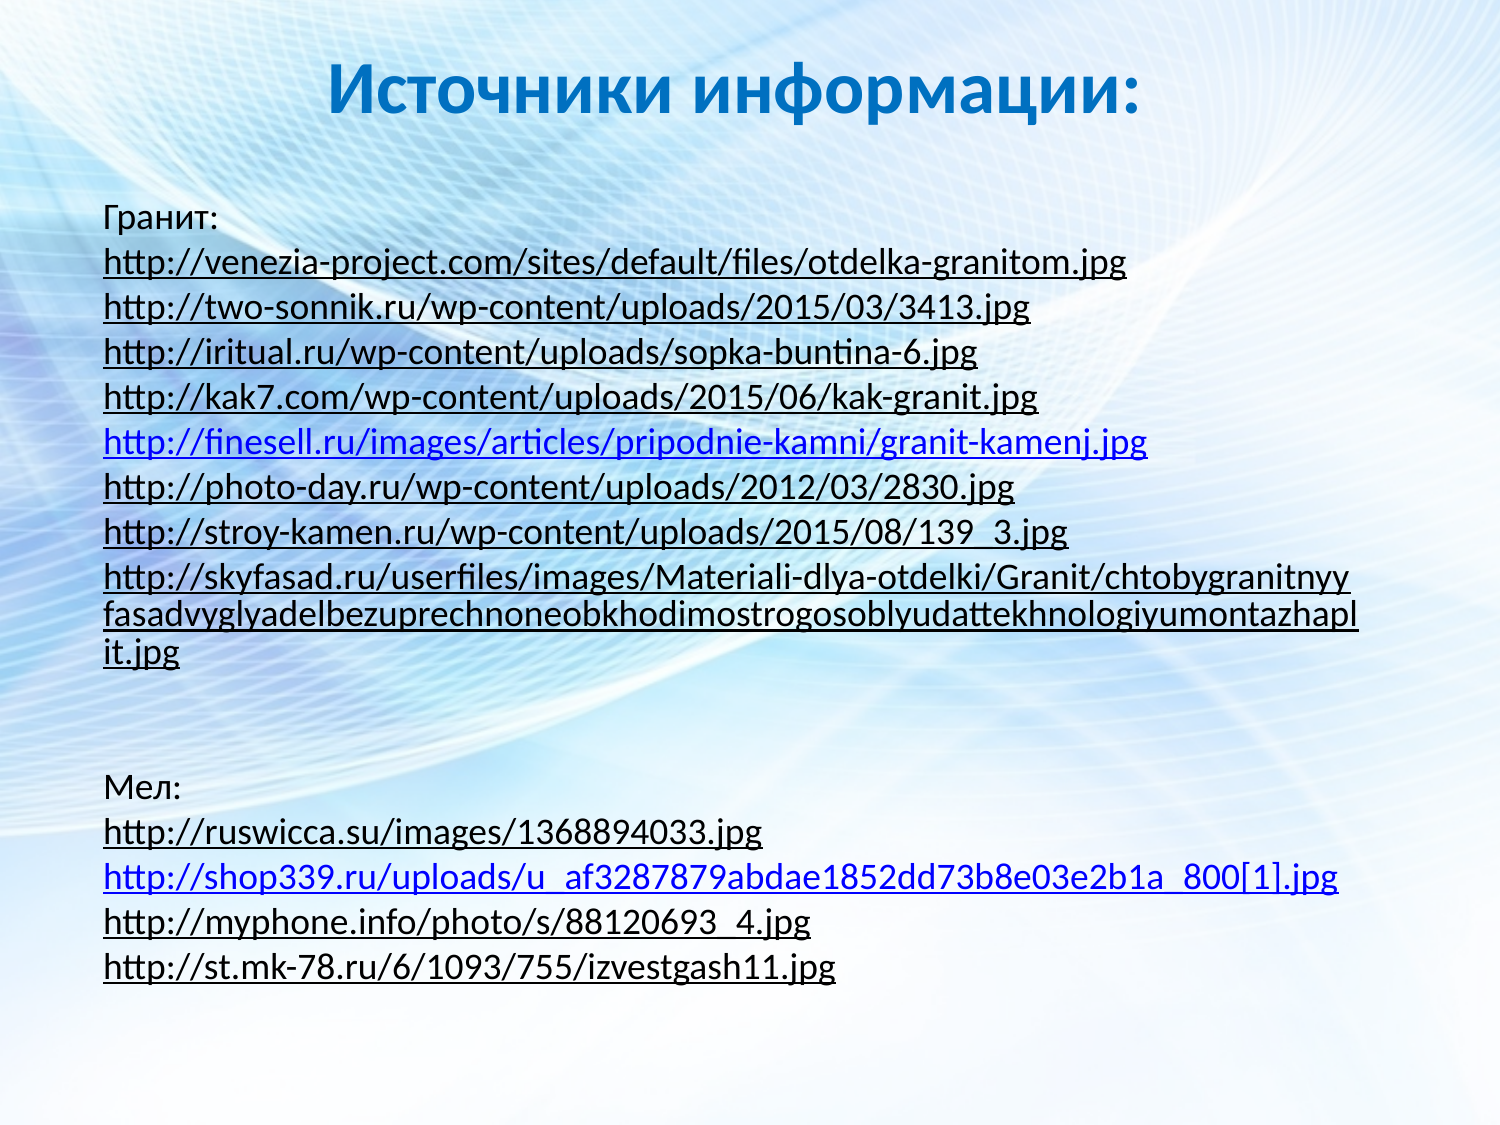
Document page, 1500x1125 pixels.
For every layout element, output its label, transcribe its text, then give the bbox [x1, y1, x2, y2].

text_box Источники информации: [312, 30, 1158, 136]
text_box Гранит: http://venezia-project.com/sites/default/files/otdelka-granitom.jpg http://two-sonnik.ru/wp-content/uploads/2015/03/3413.jpg http://iritual.ru/wp-content/uploads/sopka-buntina-6.jpg http://kak7.com/wp-content/uploads/2015/06/kak-granit.jpg http://finesell.ru/images/articles/pripodnie-kamni/granit-kamenj.jpg http://photo-day.ru/wp-content/uploads/2012/03/2830.jpg http://stroy-kamen.ru/wp-content/uploads/2015/08/139_3.jpg http://skyfasad.ru/userfiles/images/Materiali-dlya-otdelki/Granit/chtobygranitnyyfasadvyglyadelbezuprechnoneobkhodimostrogosoblyudattekhnologiyumontazhaplit.jpg Мел: http://ruswicca.su/images/1368894033.jpg http://shop339.ru/uploads/u_af3287879abdae1852dd73b8e03e2b1a_800[1].jpg http://myphone.info/photo/s/88120693_4.jpg http://st.mk-78.ru/6/1093/755/izvestgash11.jpg [88, 184, 1376, 920]
